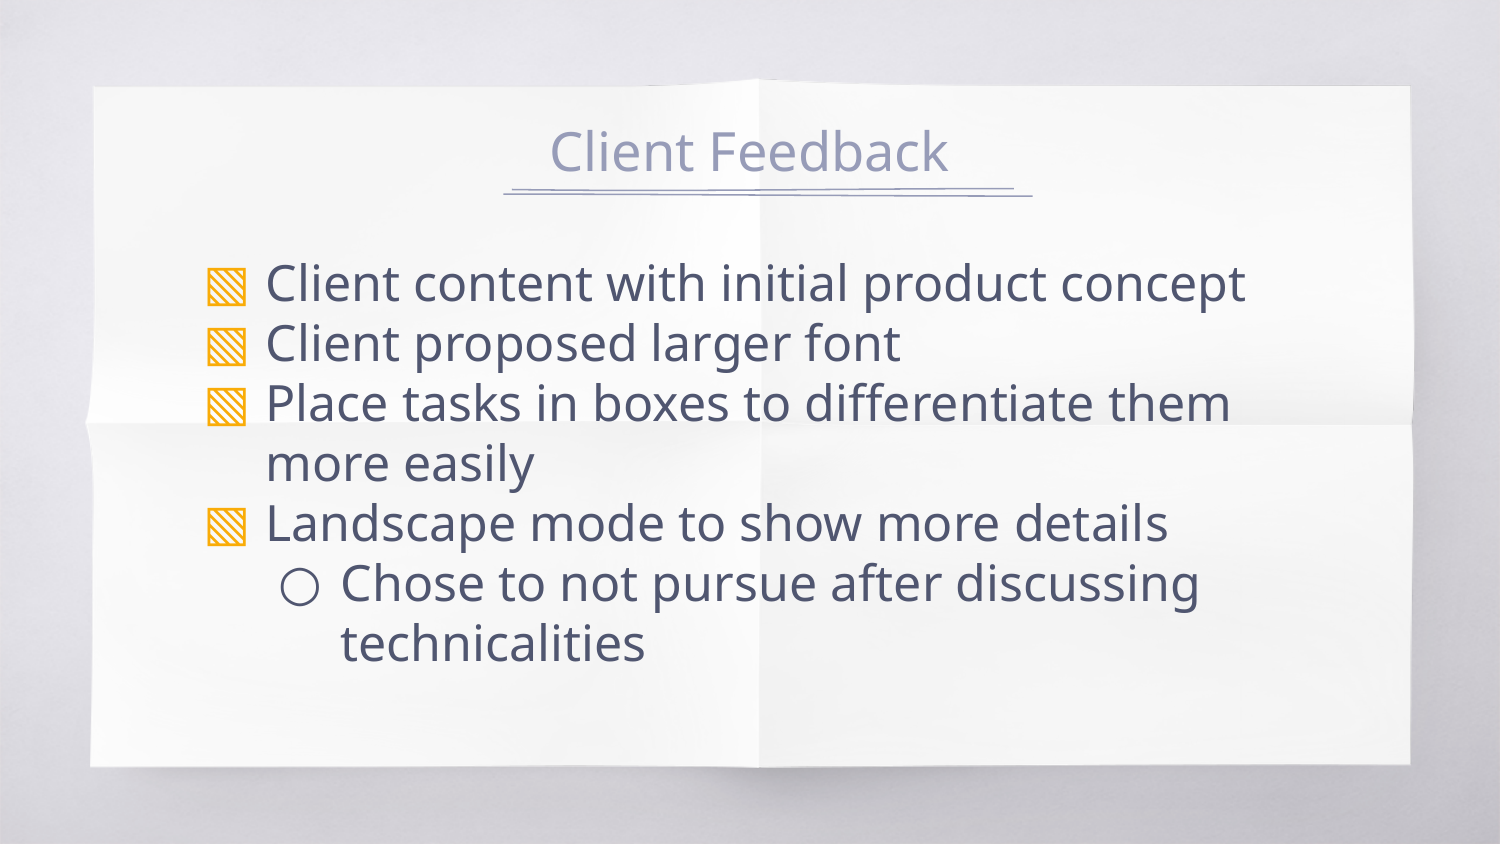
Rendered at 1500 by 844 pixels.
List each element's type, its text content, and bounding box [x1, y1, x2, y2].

title Client Feedback [168, 84, 1332, 197]
list Client content with initial product concept Client proposed larger font Place tasks in boxes to differentiate them more easily Landscape mode to show more details Chose to not pursue after discussing technicalities [175, 236, 1334, 739]
picture [0, 0, 1500, 844]
